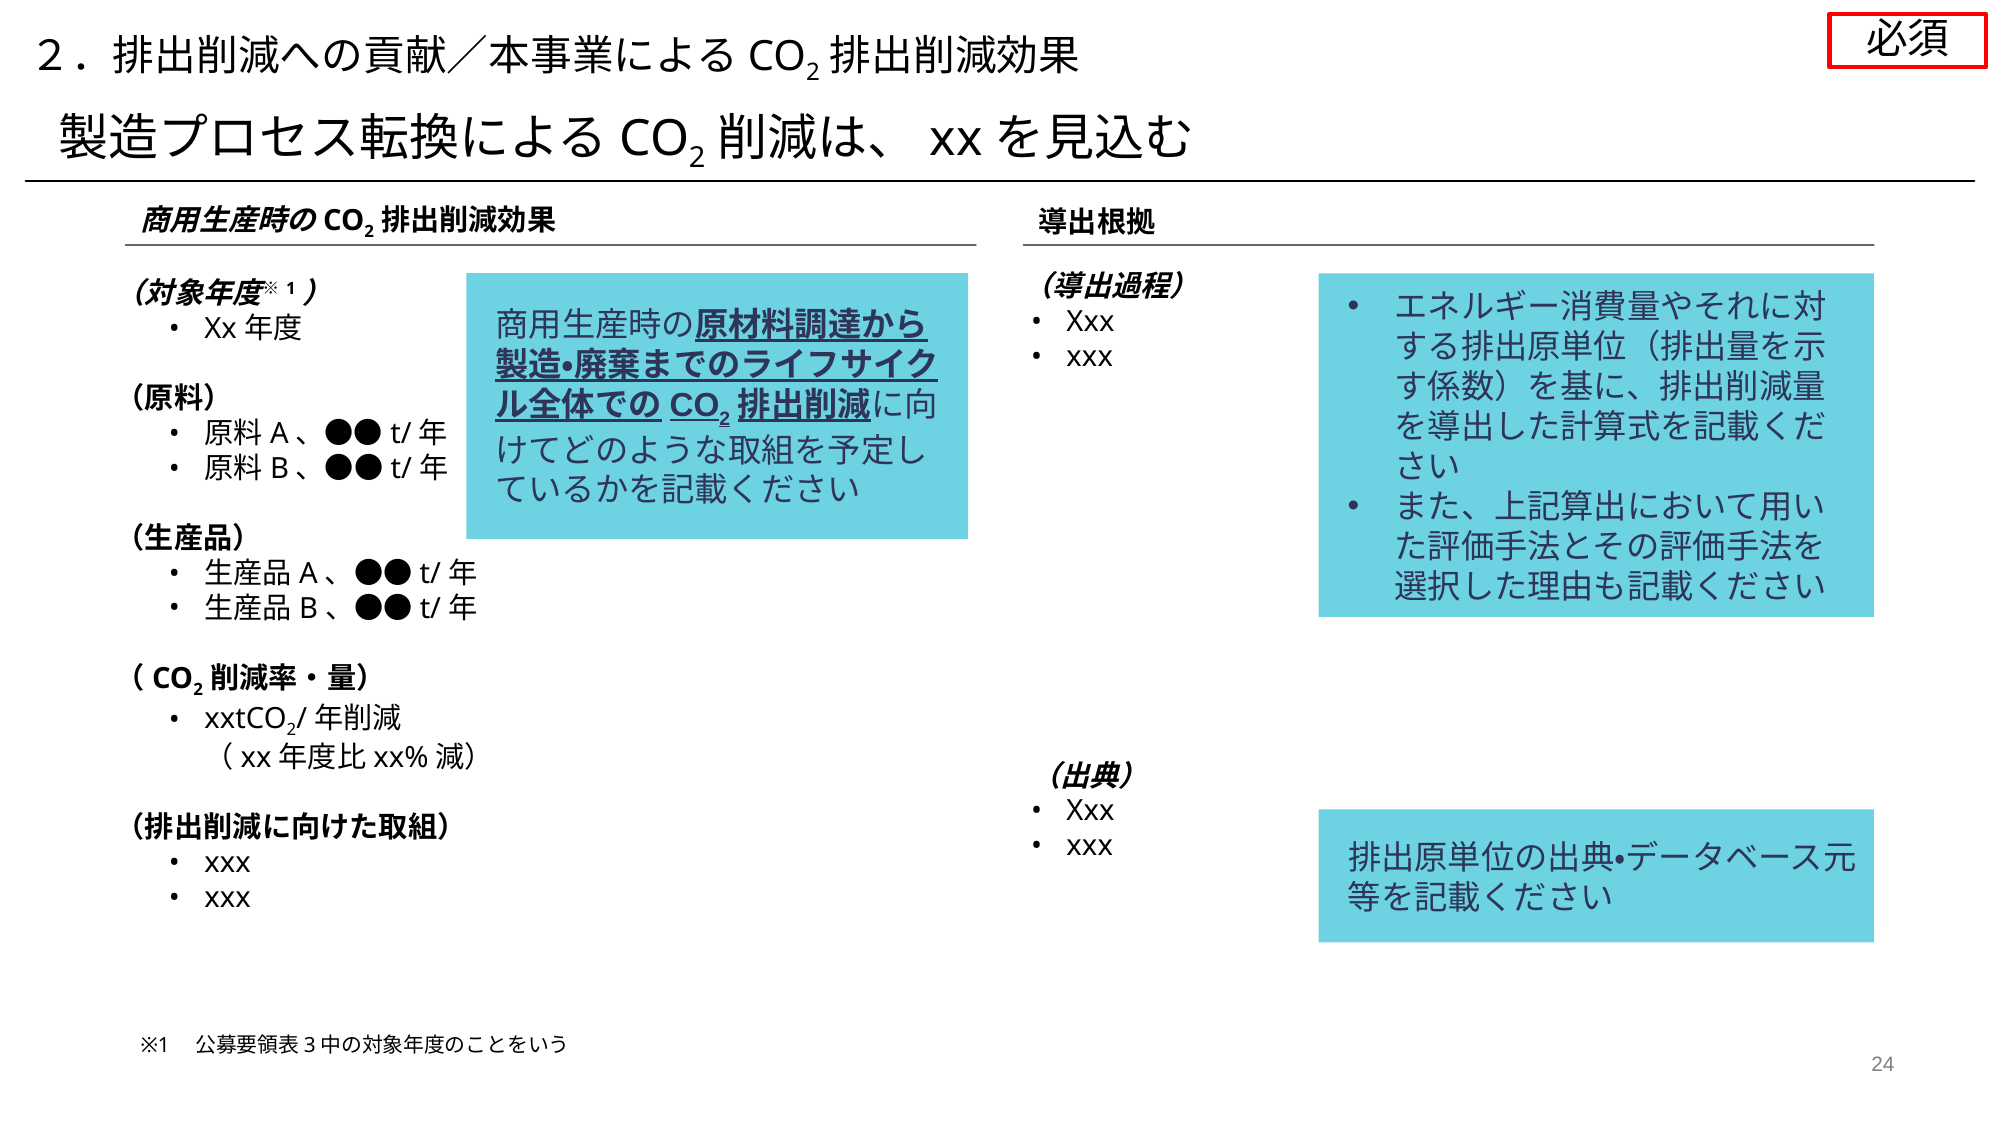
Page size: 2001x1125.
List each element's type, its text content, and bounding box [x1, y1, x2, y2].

text_box 必須 [1829, 13, 1986, 68]
text_box エネルギー消費量やそれに対する排出原単位（排出量を示す係数）を基に、排出削減量を導出した計算式を記載ください また、上記算出において用いた評価手法とその評価手法を選択した理由も記載ください [1318, 272, 1875, 618]
text_box 製造プロセス転換によるCO2削減は、xxを見込む [59, 106, 1904, 168]
text_box （対象年度※1） Xx年度 （原料） 原料A、●●t/年 原料B、●●t/年 （生産品） 生産品A、●●t/年 生産品B、●●t/年 （CO2削減率・量） xxtCO2/年削減 （xx年度比xx%減） （排出削減に向けた取組） xxx xxx [115, 266, 949, 986]
text_box 商用生産時の原材料調達から製造・廃棄までのライフサイクル全体でのCO2排出削減に向けてどのような取組を予定しているかを記載ください [465, 272, 969, 540]
text_box （導出過程） Xxx xxx （出典） Xxx xxx [1023, 259, 1875, 979]
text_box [125, 197, 977, 246]
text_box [1023, 197, 1875, 246]
text_box ※1 公募要領表3中の対象年度のことをいう [125, 1025, 1615, 1064]
text_box 排出原単位の出典・データベース元等を記載ください [1318, 809, 1875, 943]
text_box ２．排出削減への貢献／本事業によるCO2排出削減効果 [29, 29, 1823, 81]
